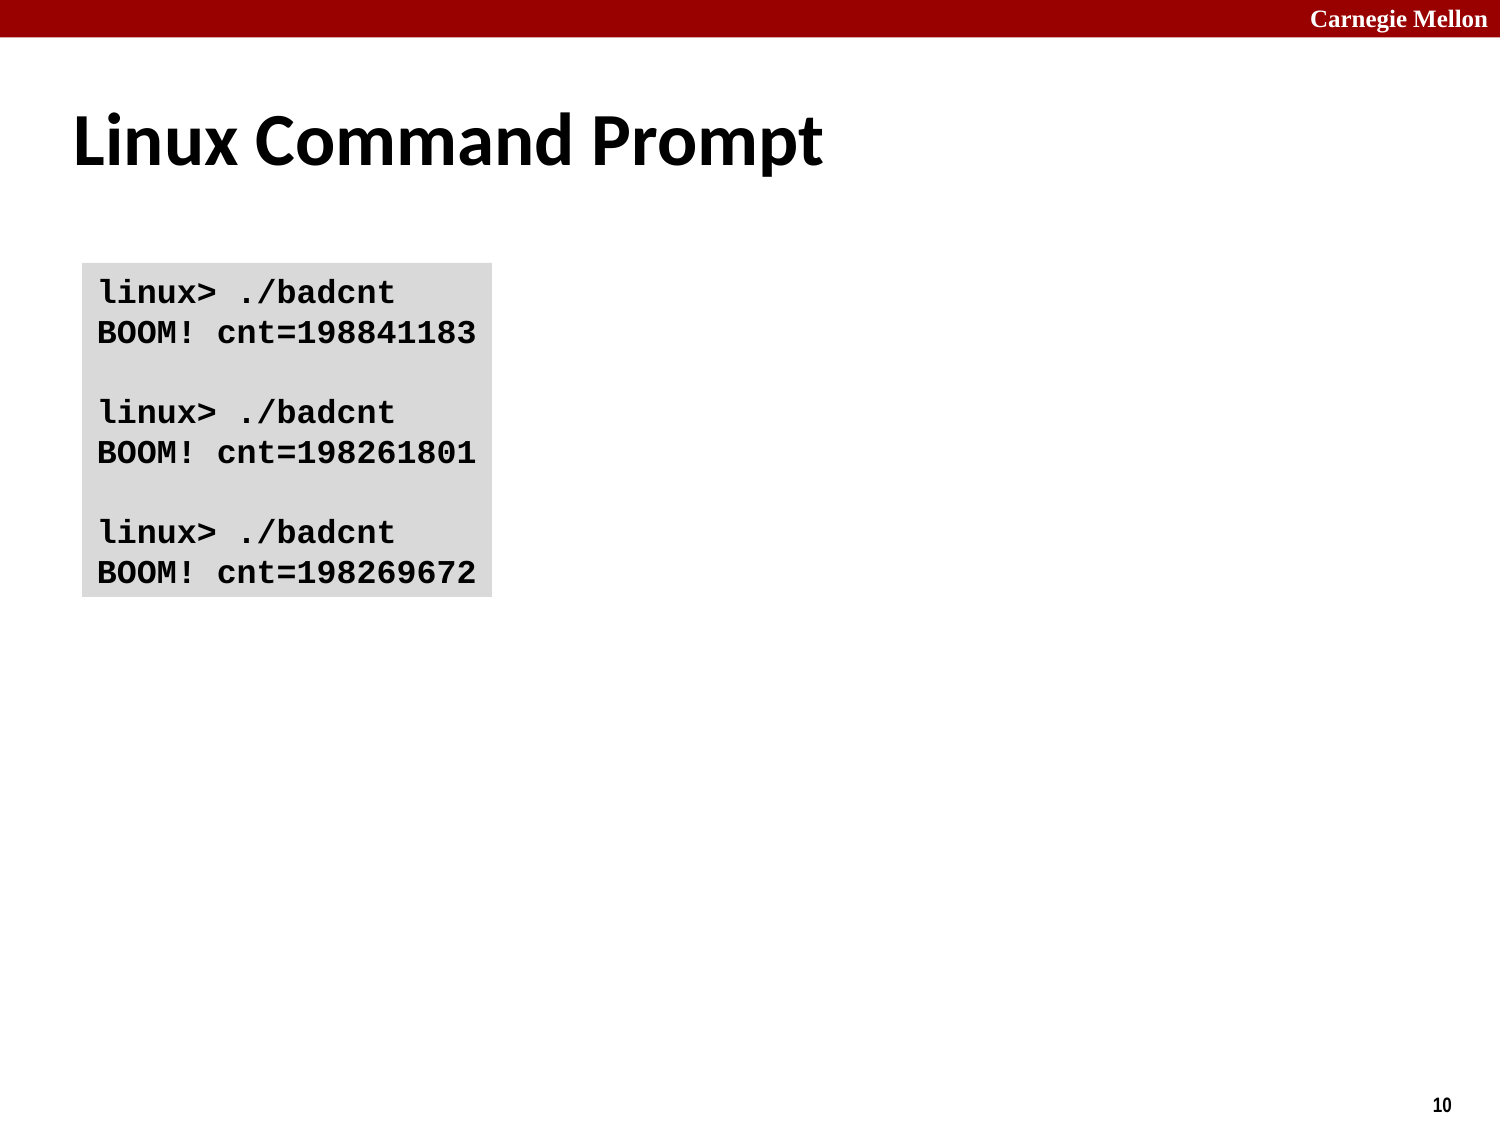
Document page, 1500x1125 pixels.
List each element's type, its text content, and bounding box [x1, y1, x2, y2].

text_box linux> ./badcnt BOOM! cnt=198841183 linux> ./badcnt BOOM! cnt=198261801 linux> ./badcnt BOOM! cnt=198269672 [82, 262, 492, 597]
title Linux Command Prompt [58, 72, 1305, 199]
